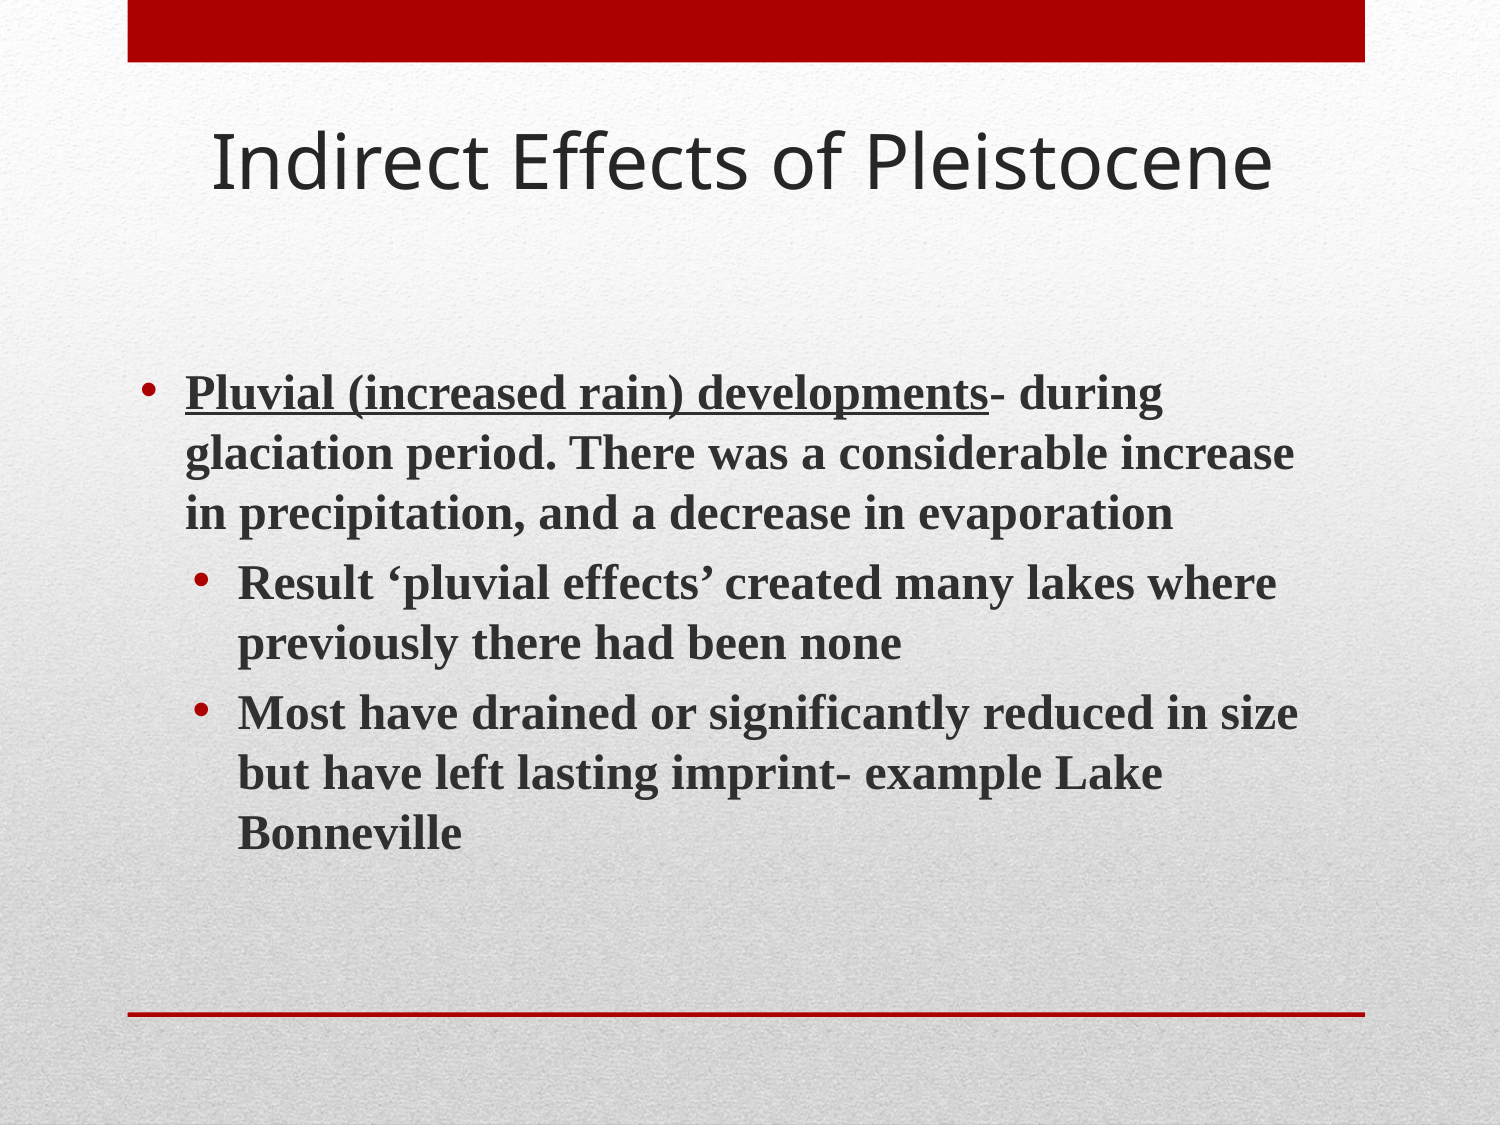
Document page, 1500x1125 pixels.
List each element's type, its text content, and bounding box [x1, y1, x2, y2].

list Pluvial (increased rain) developments- during glaciation period. There was a considerable increase in precipitation, and a decrease in evaporation Result ‘pluvial effects’ created many lakes where previously there had been none Most have drained or significantly reduced in size but have left lasting imprint- example Lake Bonneville [125, 237, 1363, 981]
title Indirect Effects of Pleistocene [174, 24, 1313, 213]
